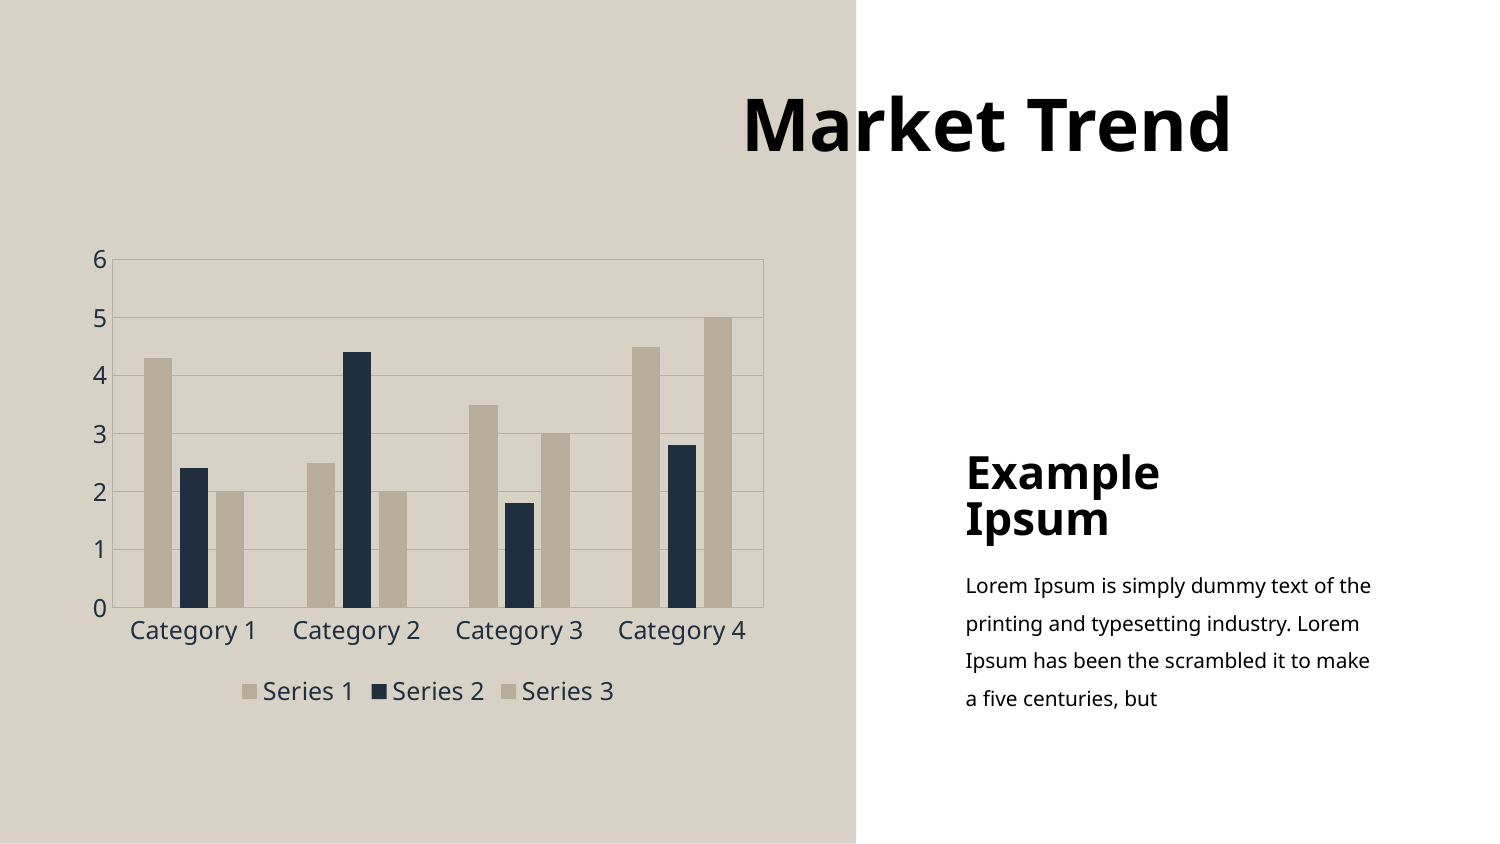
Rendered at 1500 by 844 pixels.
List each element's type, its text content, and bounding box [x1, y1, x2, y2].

text_box Market Trend [726, 79, 1282, 174]
text_box [0, 0, 857, 844]
text_box Example Ipsum [950, 445, 1223, 552]
text_box Lorem Ipsum is simply dummy text of the printing and typesetting industry. Lorem Ipsum has been the scrambled it to make a five centuries, but [950, 553, 1388, 718]
chart [78, 232, 778, 716]
